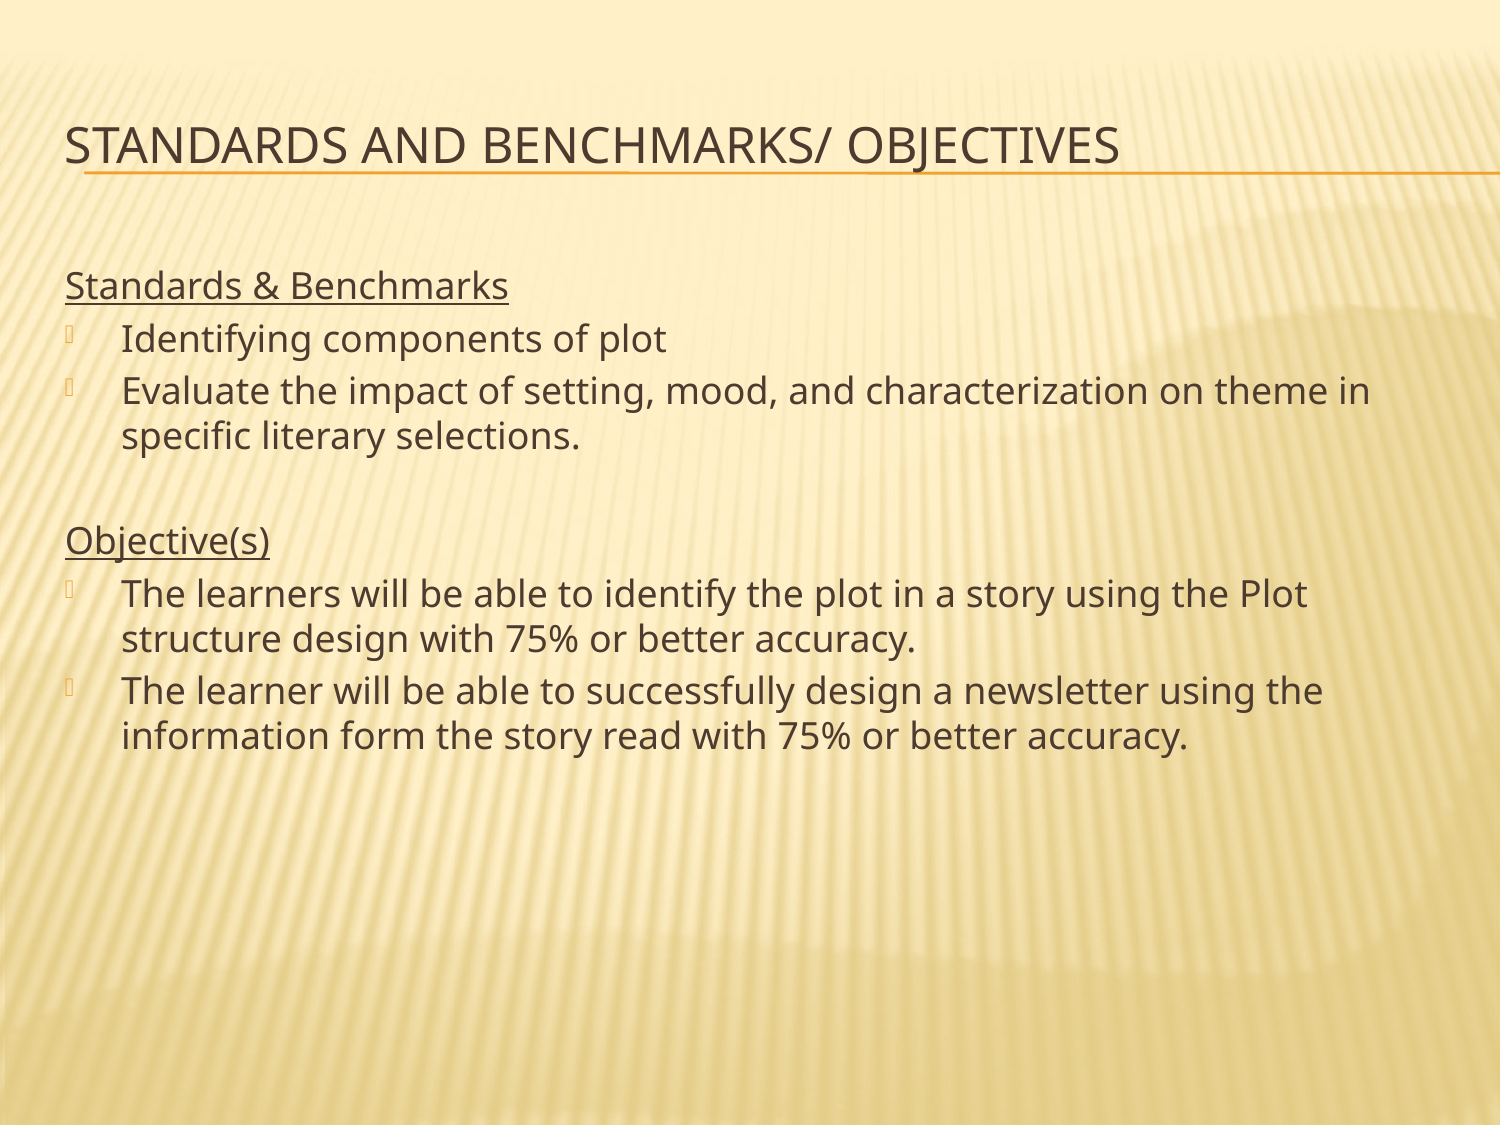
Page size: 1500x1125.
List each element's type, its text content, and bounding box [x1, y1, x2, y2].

title Standards and benchmarks/ Objectives [50, 75, 1475, 213]
list Standards & Benchmarks Identifying components of plot Evaluate the impact of setting, mood, and characterization on theme in specific literary selections. Objective(s) The learners will be able to identify the plot in a story using the Plot structure design with 75% or better accuracy. The learner will be able to successfully design a newsletter using the information form the story read with 75% or better accuracy. [50, 254, 1475, 998]
